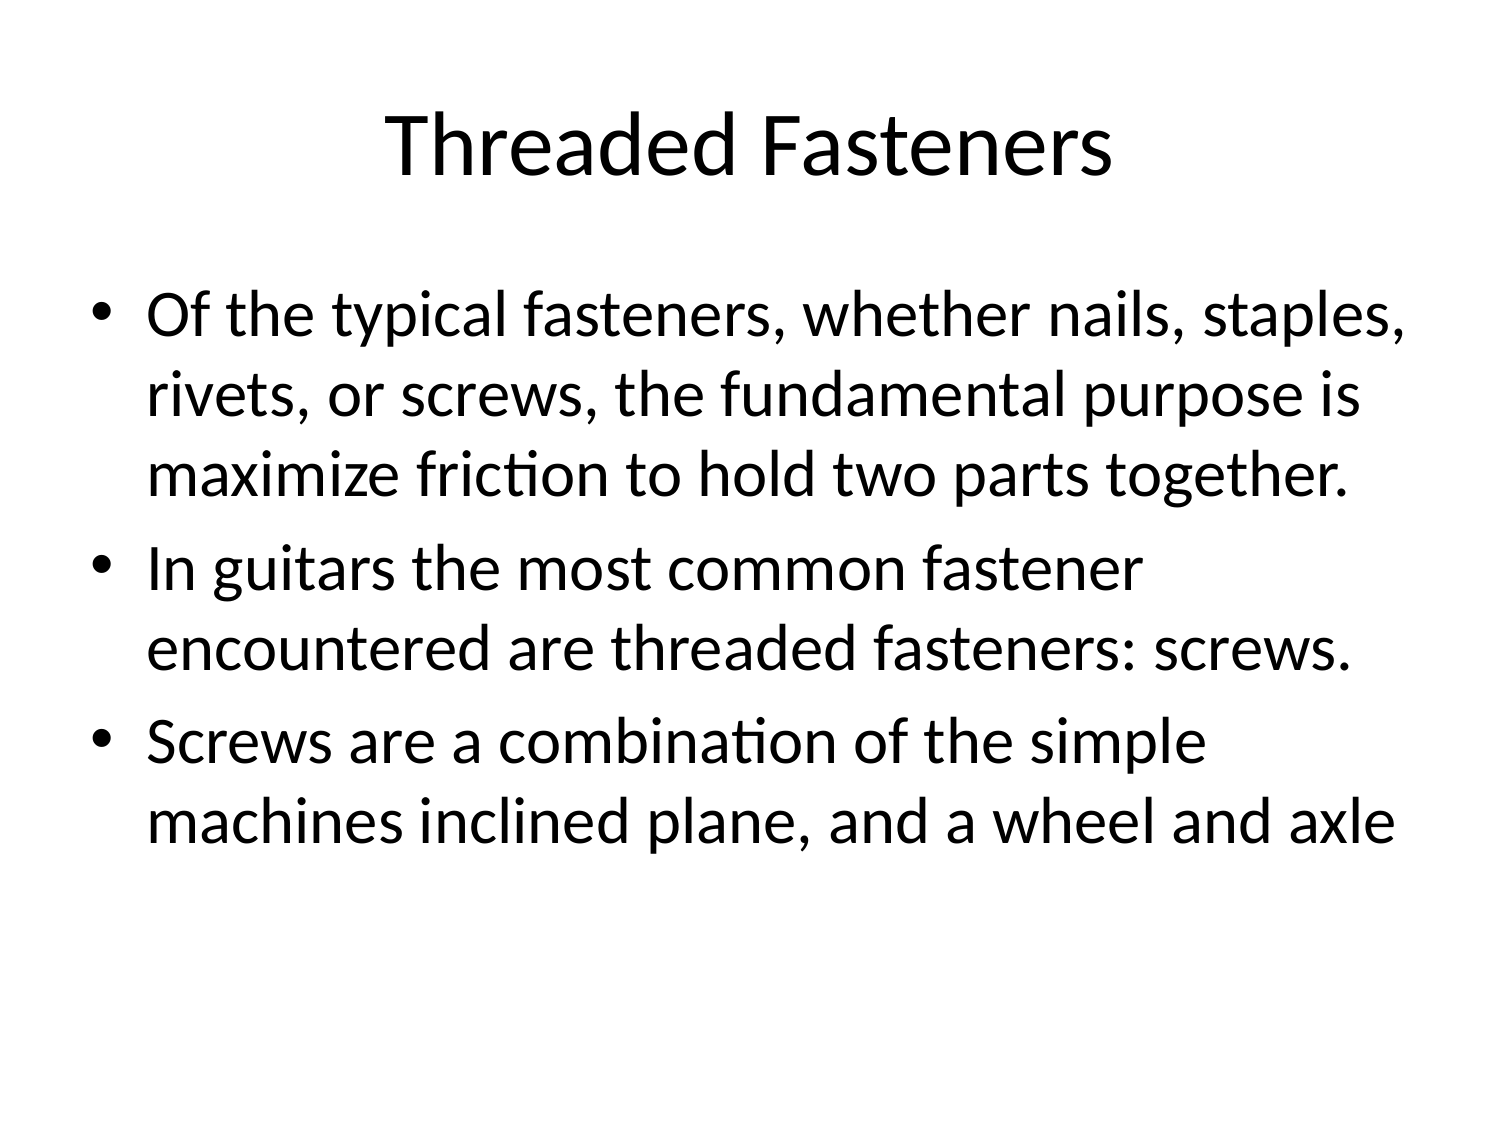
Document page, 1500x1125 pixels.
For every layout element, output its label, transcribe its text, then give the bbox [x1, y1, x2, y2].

list Of the typical fasteners, whether nails, staples, rivets, or screws, the fundamental purpose is maximize friction to hold two parts together. In guitars the most common fastener encountered are threaded fasteners: screws. Screws are a combination of the simple machines inclined plane, and a wheel and axle [75, 262, 1425, 1005]
title Threaded Fasteners [75, 45, 1425, 233]
